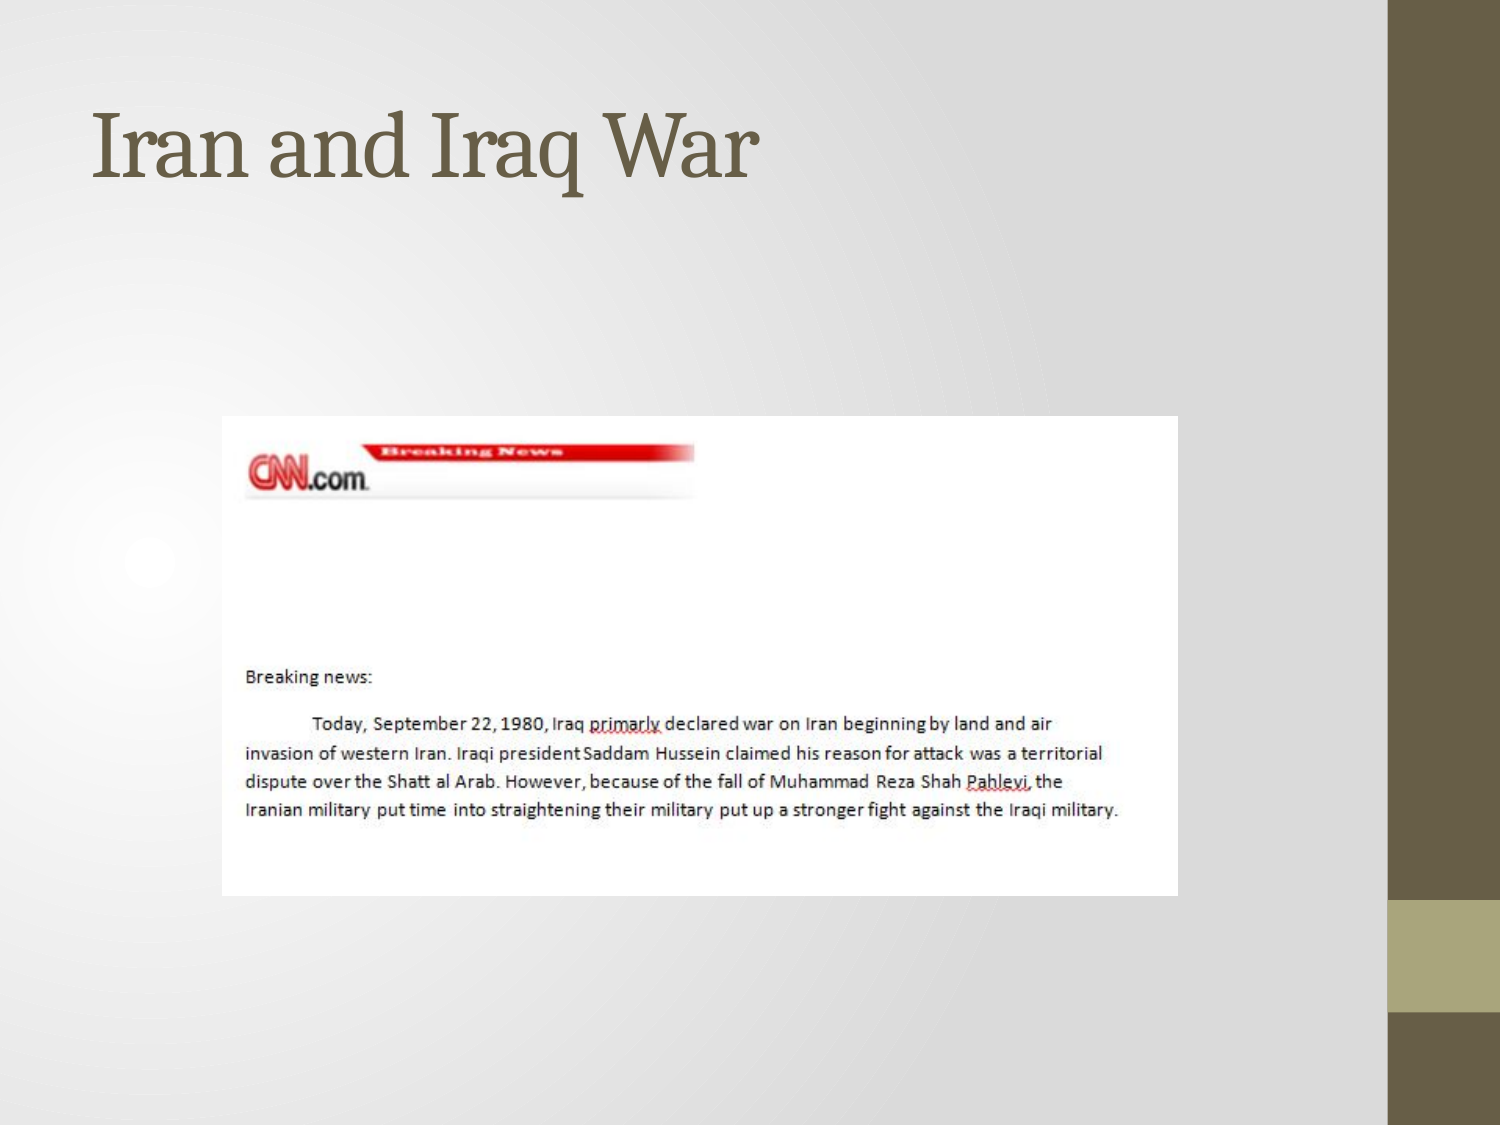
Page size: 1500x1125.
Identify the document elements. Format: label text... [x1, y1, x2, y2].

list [222, 415, 1178, 897]
title Iran and Iraq War [75, 45, 1325, 233]
